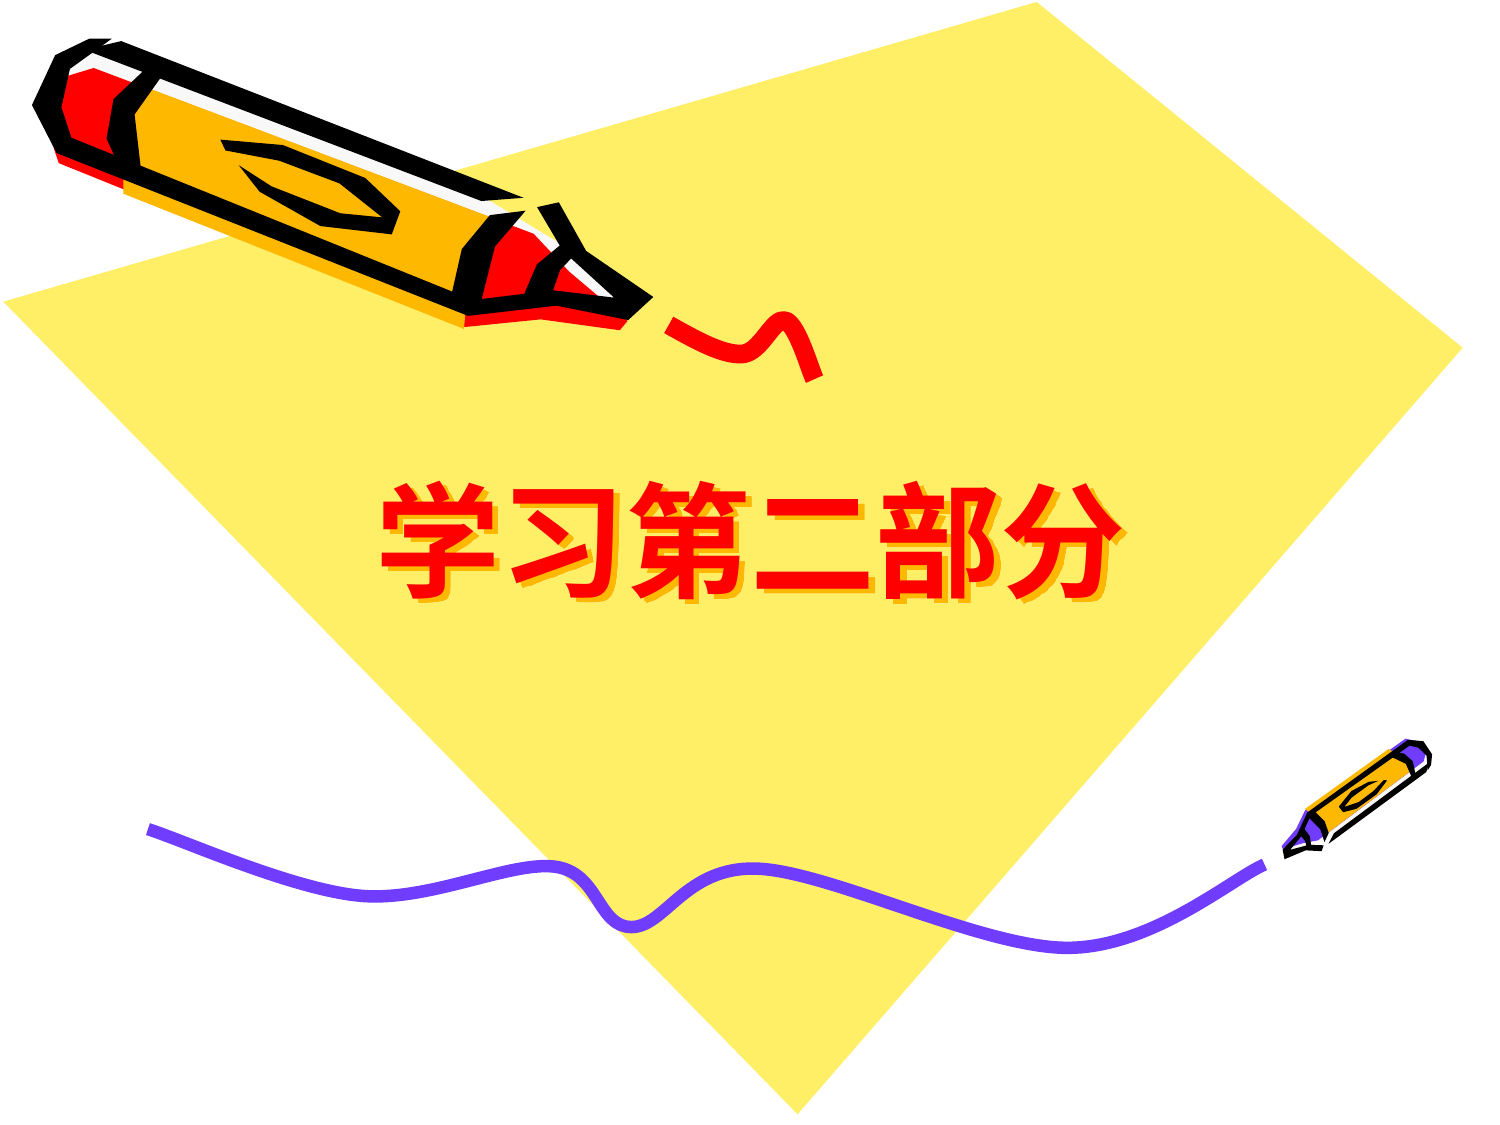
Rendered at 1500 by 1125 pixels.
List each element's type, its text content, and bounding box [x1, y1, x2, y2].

title 学习第二部分 [225, 247, 1275, 621]
